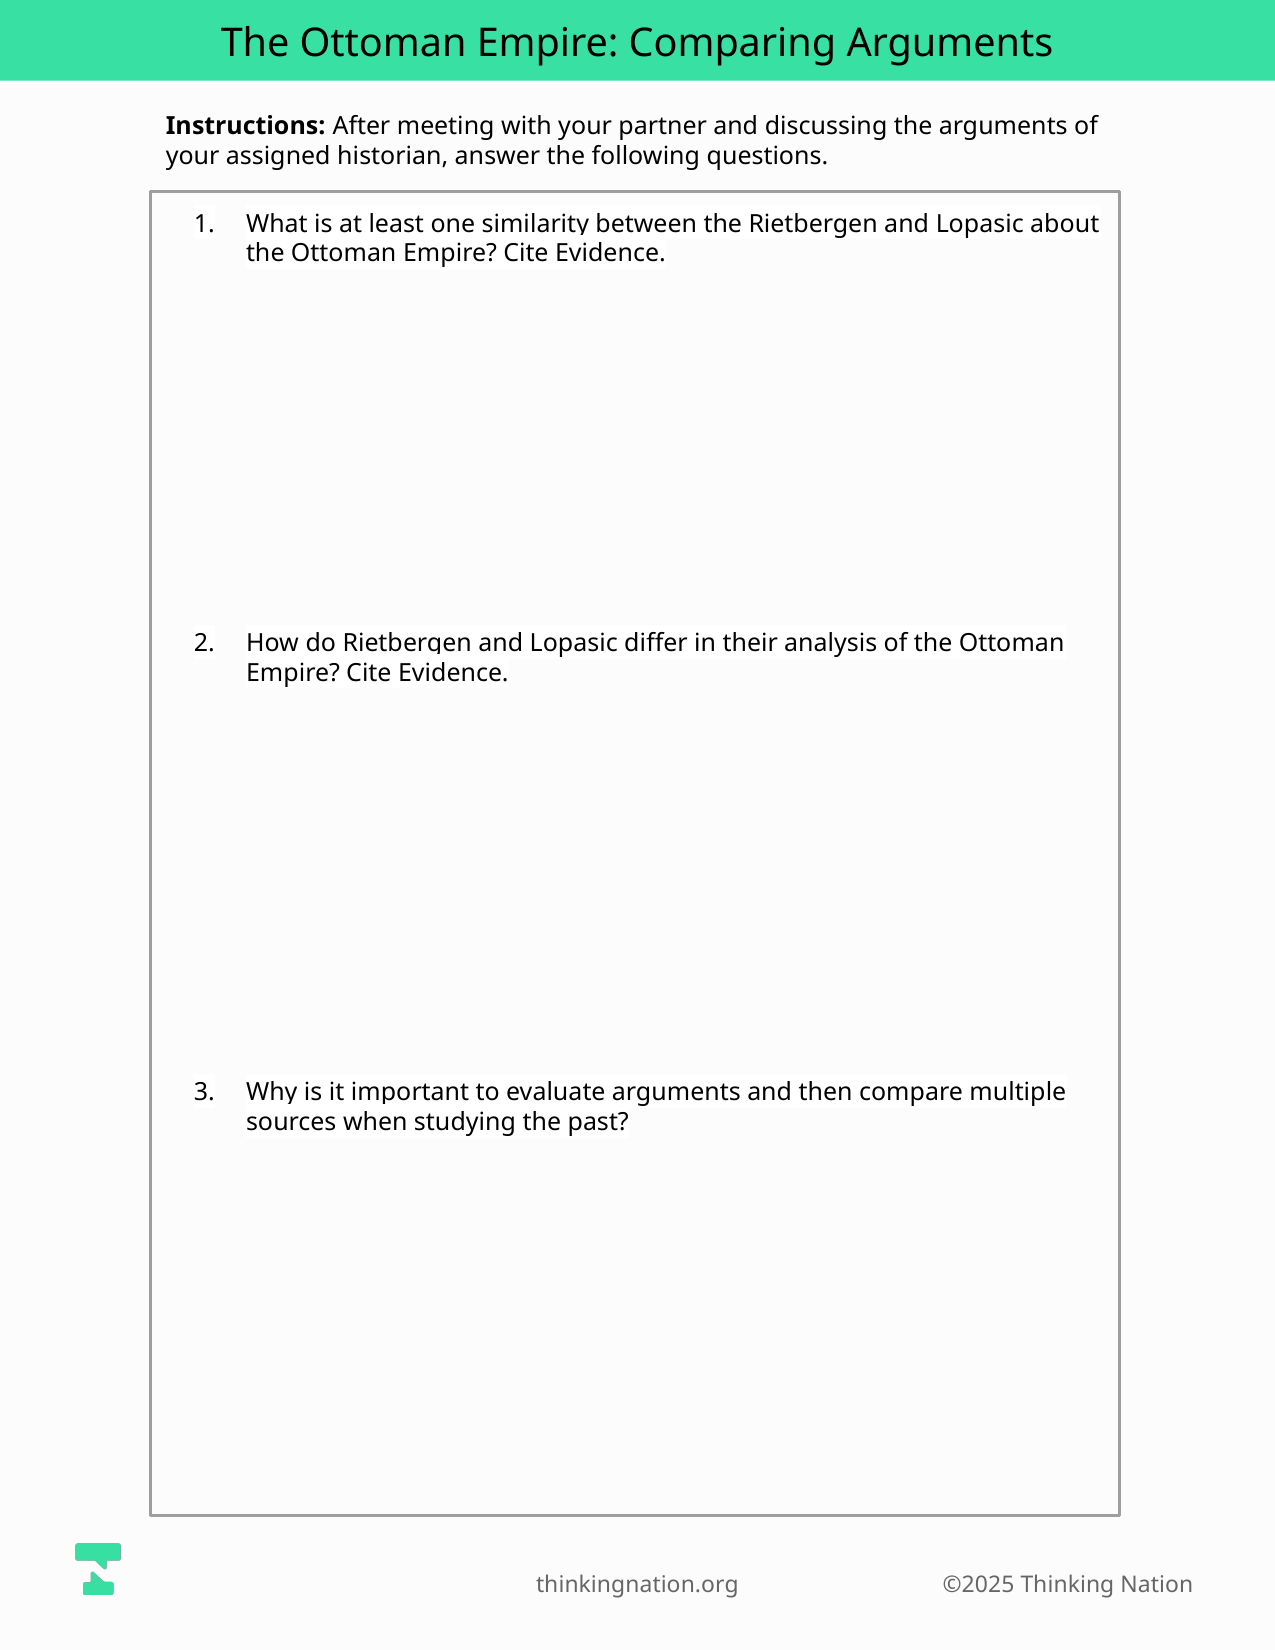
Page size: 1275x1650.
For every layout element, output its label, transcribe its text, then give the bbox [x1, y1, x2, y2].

picture [62, 1533, 134, 1605]
text_box The Ottoman Empire: Comparing Arguments [0, 0, 1275, 81]
text_box thinkingnation.org [486, 1553, 789, 1605]
text_box Instructions: After meeting with your partner and discussing the arguments of your assigned historian, answer the following questions. [150, 94, 1120, 185]
text_box What is at least one similarity between the Rietbergen and Lopasic about the Ottoman Empire? Cite Evidence. How do Rietbergen and Lopasic differ in their analysis of the Ottoman Empire? Cite Evidence. Why is it important to evaluate arguments and then compare multiple sources when studying the past? [150, 191, 1120, 1516]
text_box ©2025 Thinking Nation [907, 1553, 1210, 1605]
